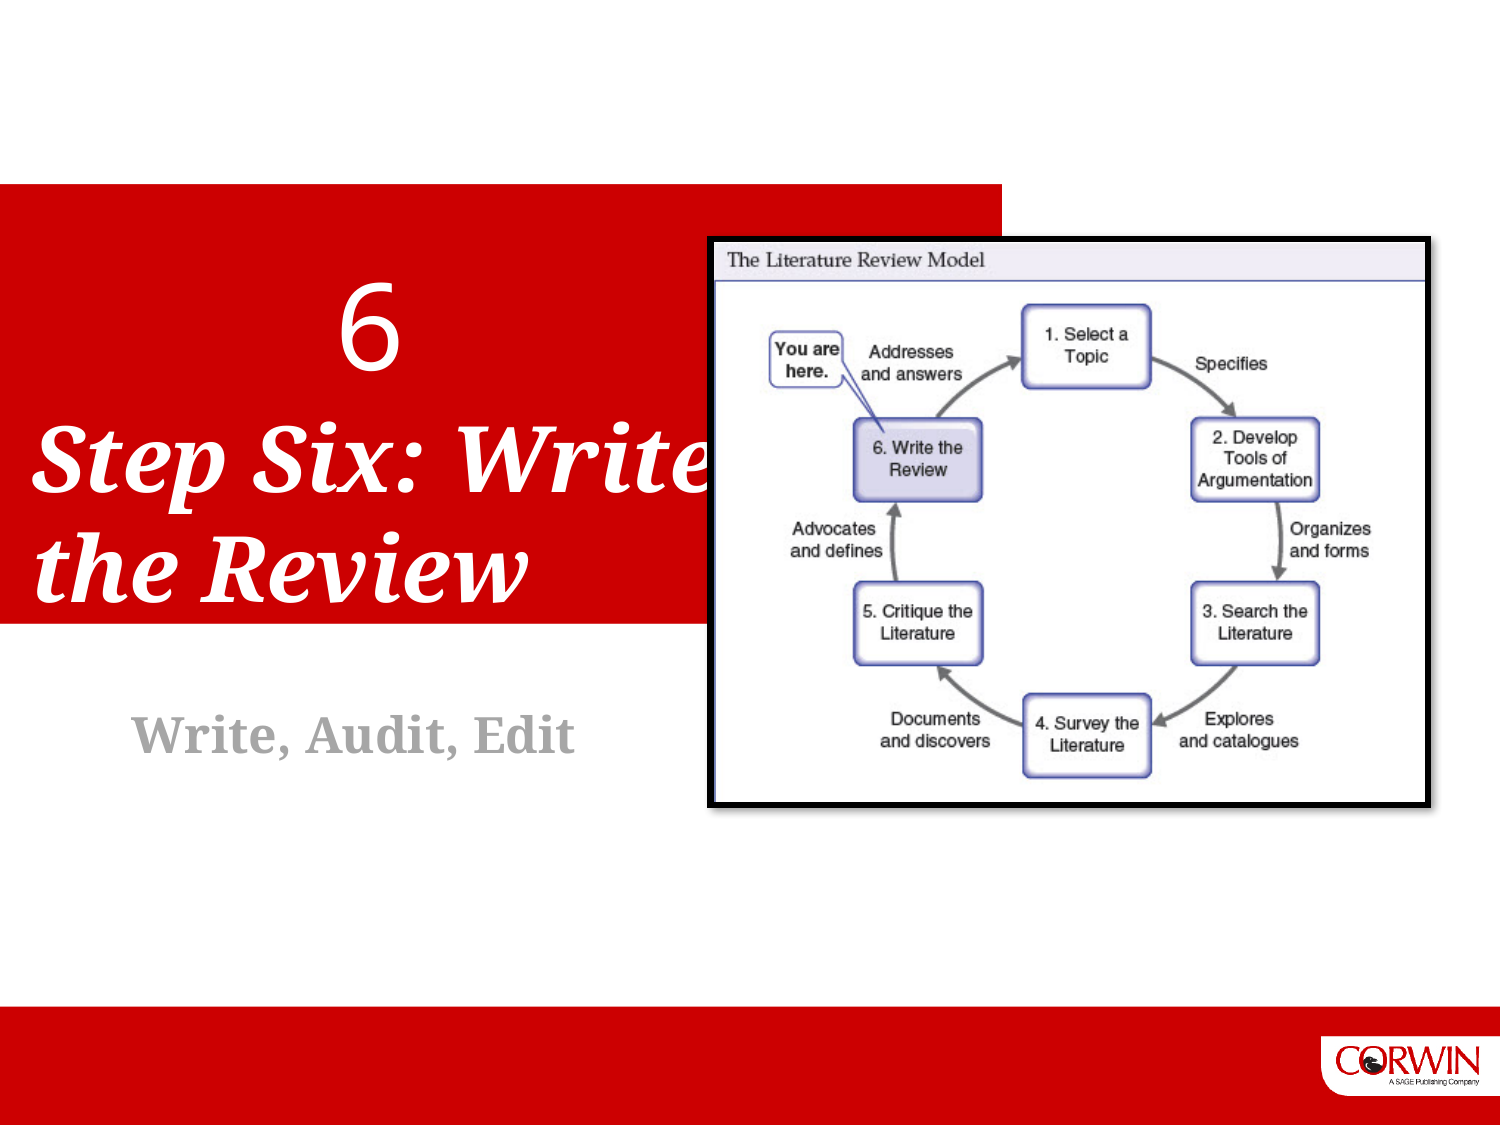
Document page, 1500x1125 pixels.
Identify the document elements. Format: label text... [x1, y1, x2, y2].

title Step Six: Write the Review [16, 389, 706, 632]
text_box 6 [320, 242, 451, 402]
subtitle Write, Audit, Edit [47, 695, 661, 762]
picture [0, 0, 1500, 1125]
